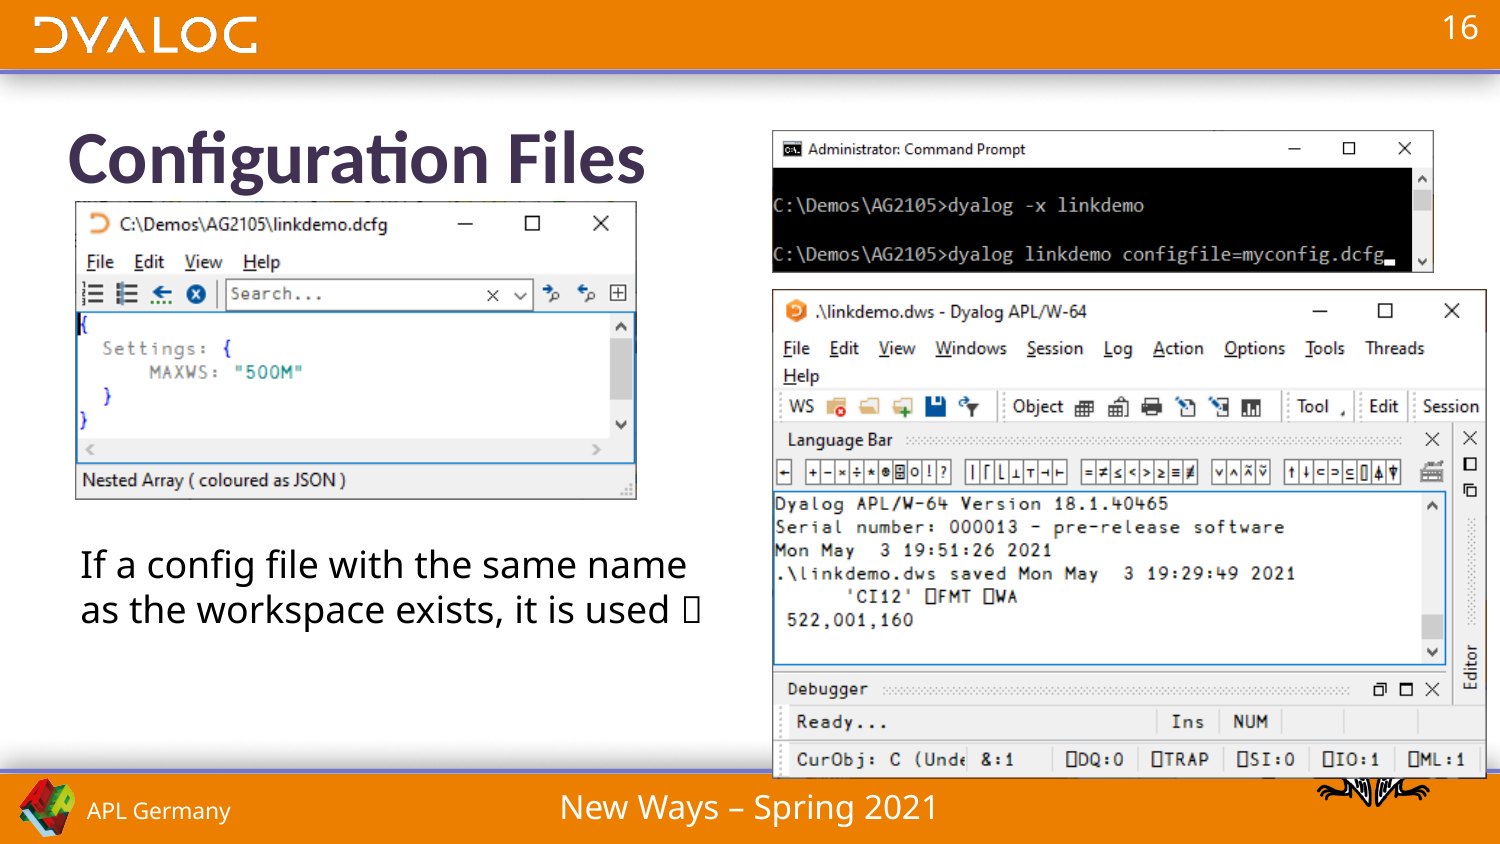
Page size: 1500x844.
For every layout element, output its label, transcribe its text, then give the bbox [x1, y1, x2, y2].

title Configuration Files [53, 104, 1444, 202]
picture [771, 130, 1434, 273]
picture [0, 0, 1500, 108]
picture [75, 201, 637, 500]
picture [0, 289, 1500, 844]
text_box If a config file with the same name as the workspace exists, it is used  [65, 533, 718, 639]
